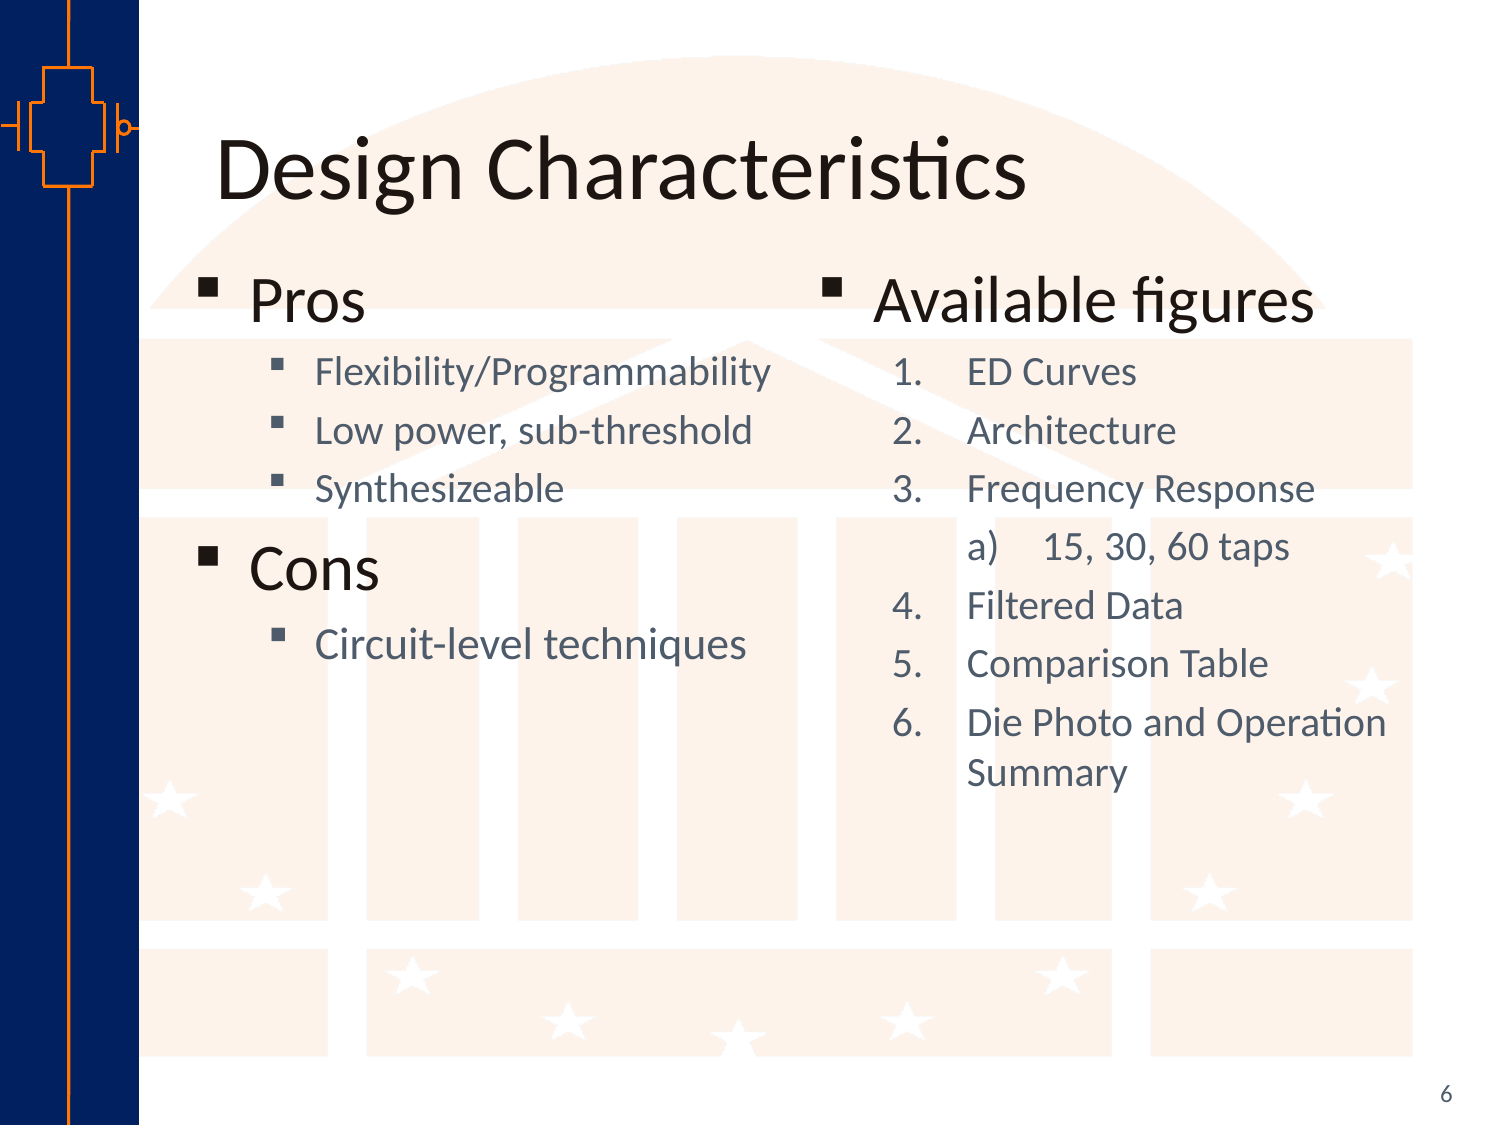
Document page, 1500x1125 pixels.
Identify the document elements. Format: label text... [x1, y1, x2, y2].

title Design Characteristics [200, 37, 1388, 225]
list Pros Flexibility/Programmability Low power, sub-threshold Synthesizeable Cons Circuit-level techniques Available figures ED Curves Architecture Frequency Response 15, 30, 60 taps Filtered Data Comparison Table Die Photo and Operation Summary [177, 248, 1456, 1020]
slide_number 6 [1425, 1062, 1488, 1123]
